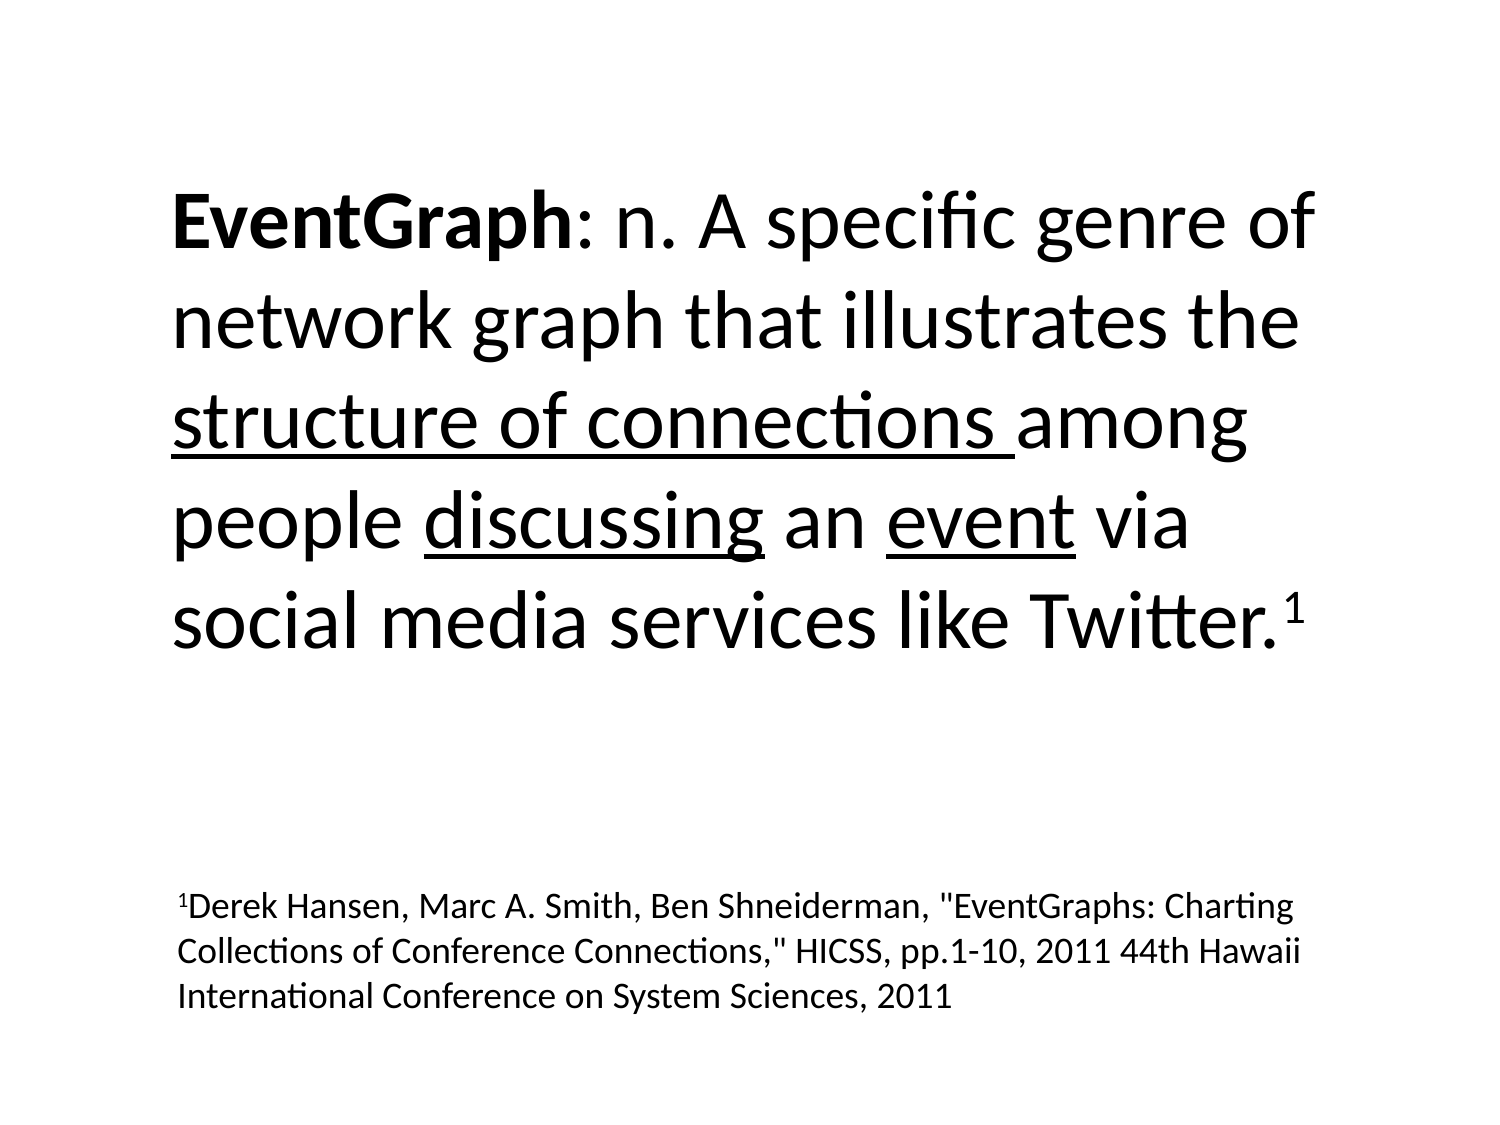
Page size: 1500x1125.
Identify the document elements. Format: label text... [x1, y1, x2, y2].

list EventGraph: n. A specific genre of network graph that illustrates the structure of connections among people discussing an event via social media services like Twitter.1 [99, 157, 1401, 901]
text_box 1Derek Hansen, Marc A. Smith, Ben Shneiderman, "EventGraphs: Charting Collections of Conference Connections," HICSS, pp.1-10, 2011 44th Hawaii International Conference on System Sciences, 2011 [162, 873, 1375, 1024]
